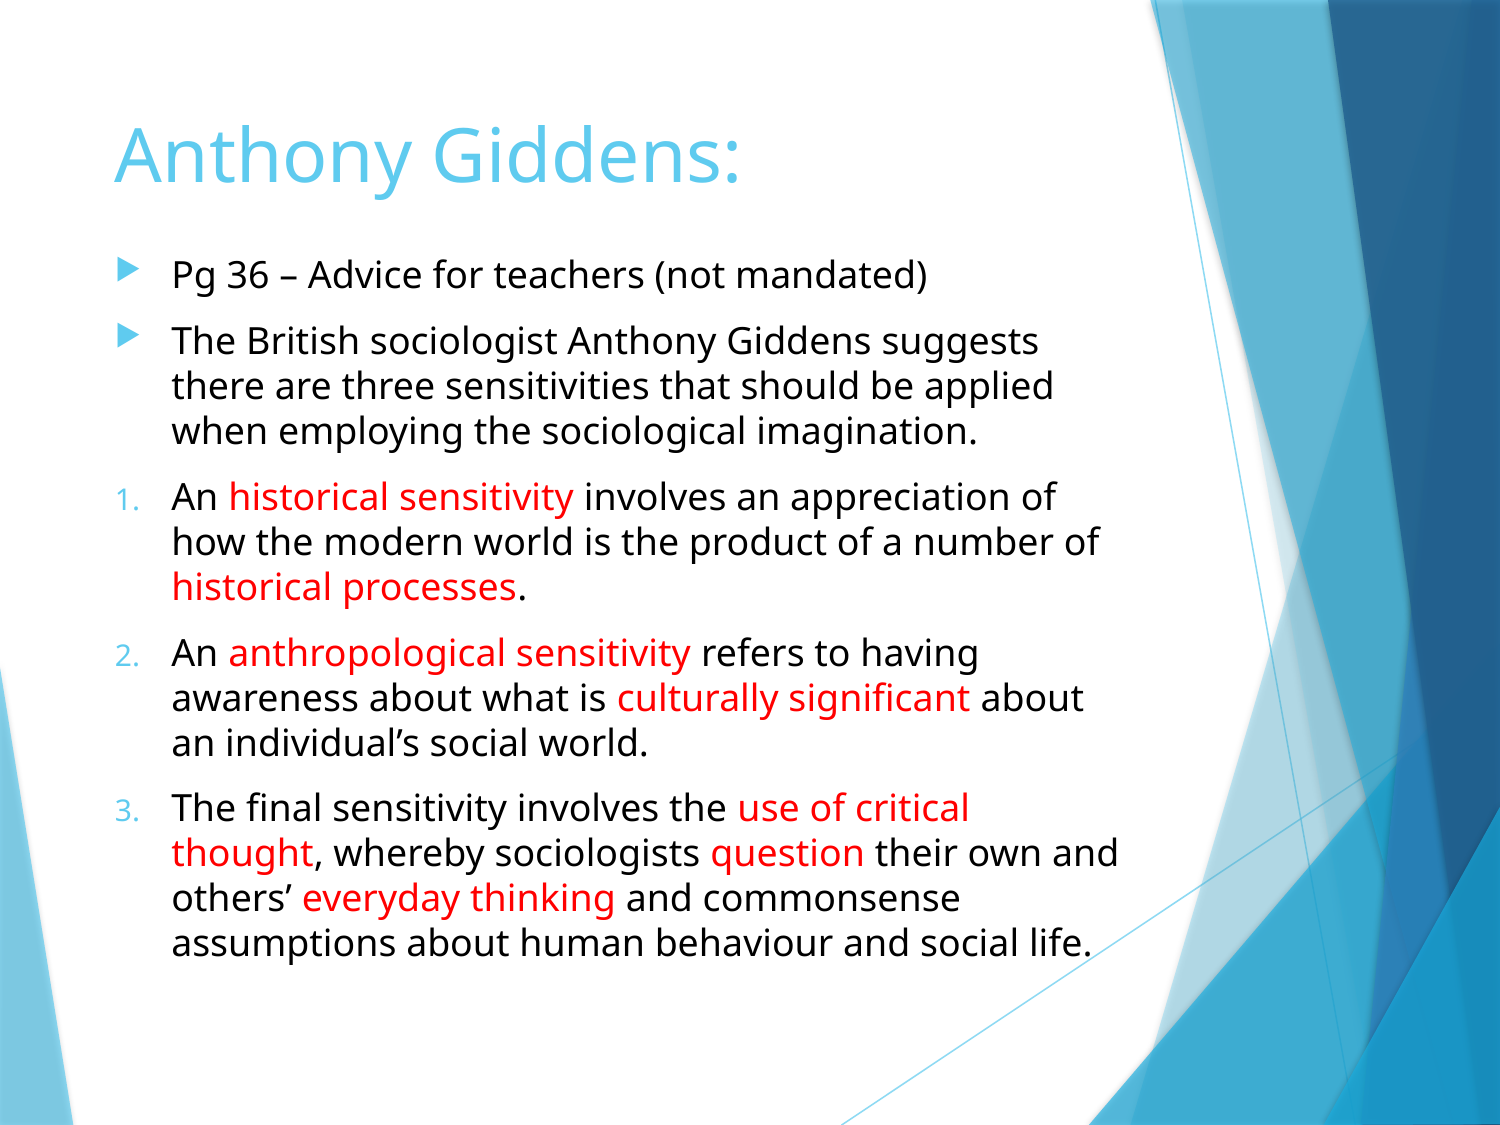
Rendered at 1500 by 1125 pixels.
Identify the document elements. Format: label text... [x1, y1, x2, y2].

title Anthony Giddens: [99, 99, 1142, 243]
list Pg 36 – Advice for teachers (not mandated) The British sociologist Anthony Giddens suggests there are three sensitivities that should be applied when employing the sociological imagination. An historical sensitivity involves an appreciation of how the modern world is the product of a number of historical processes. An anthropological sensitivity refers to having awareness about what is culturally significant about an individual’s social world. The final sensitivity involves the use of critical thought, whereby sociologists question their own and others’ everyday thinking and commonsense assumptions about human behaviour and social life. [99, 243, 1142, 991]
